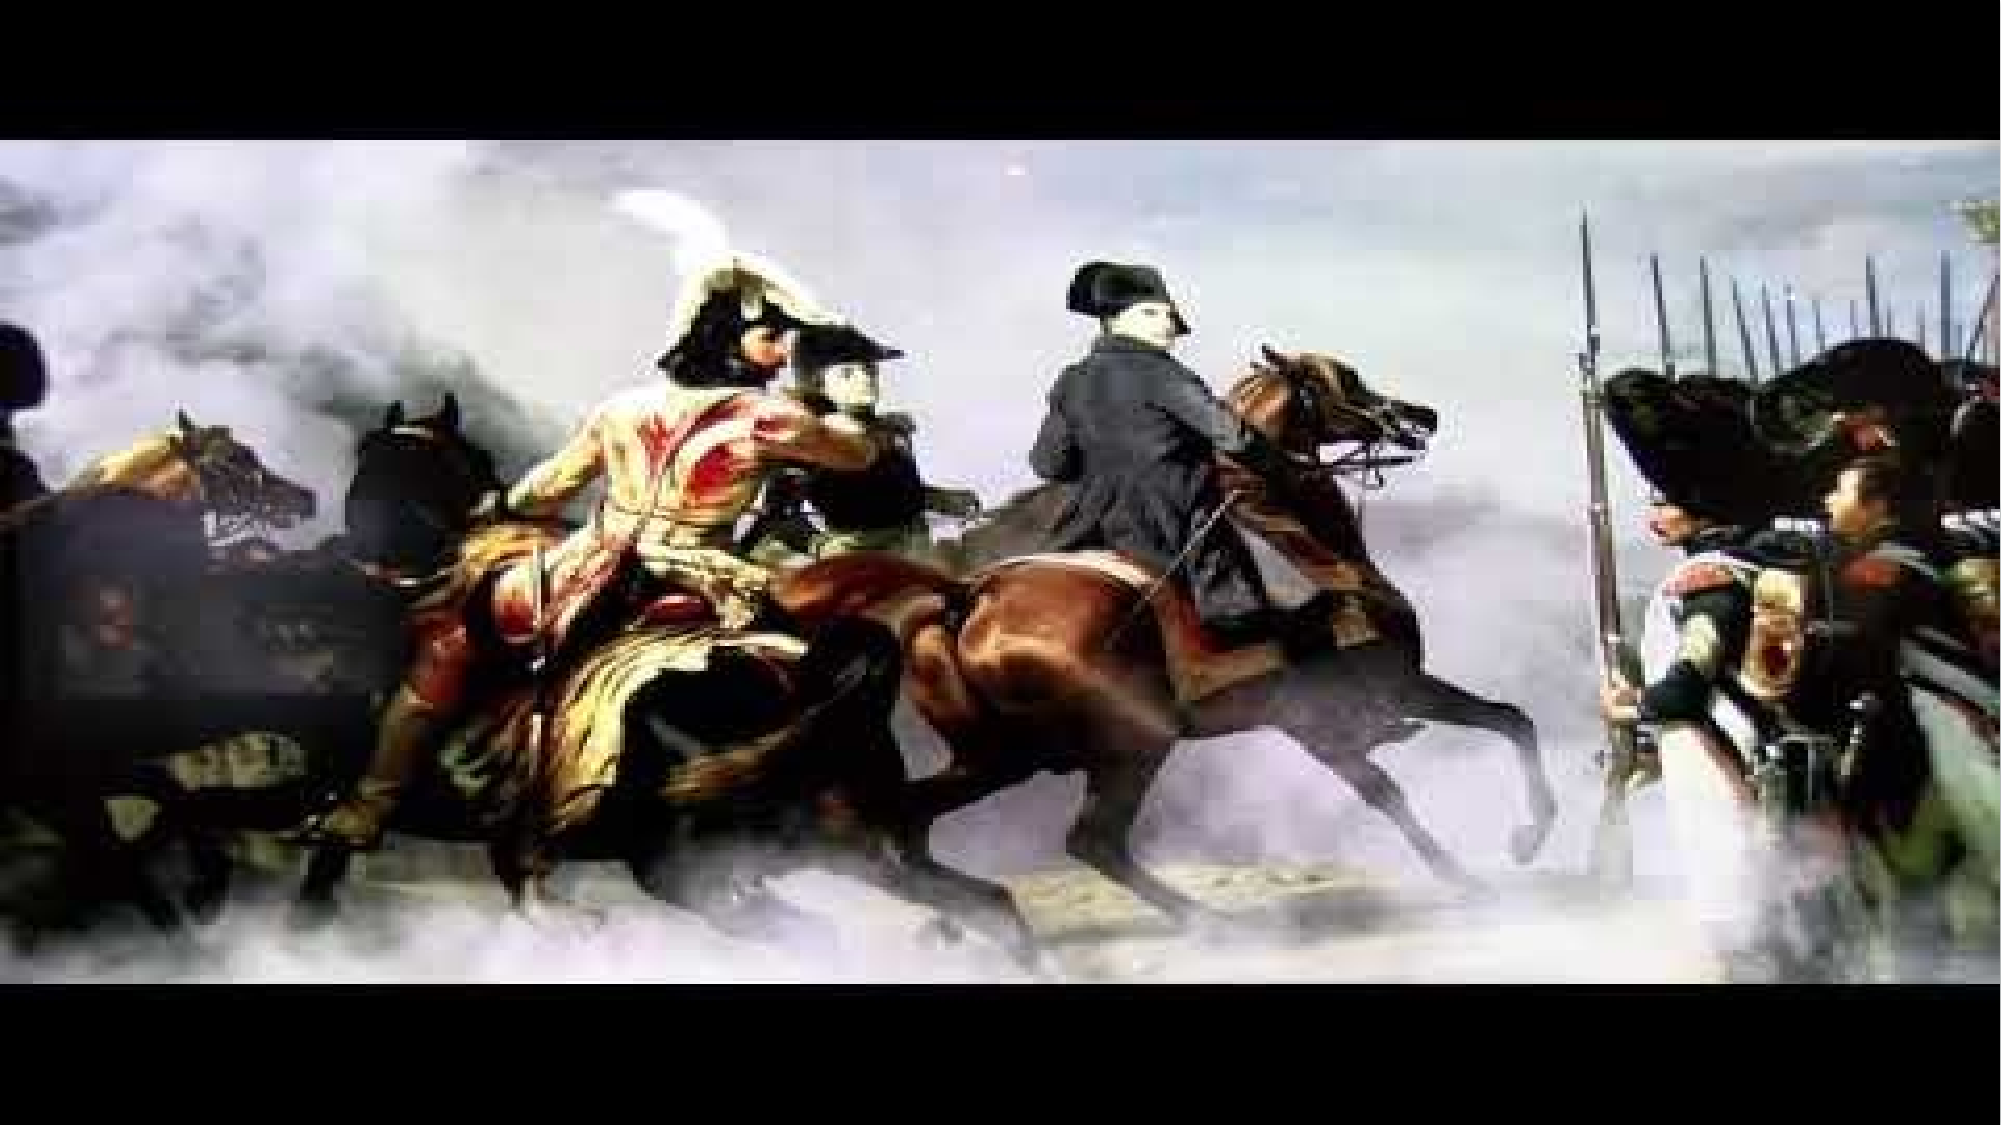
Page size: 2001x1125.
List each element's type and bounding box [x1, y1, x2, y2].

text_box [0, 0, 2000, 1125]
